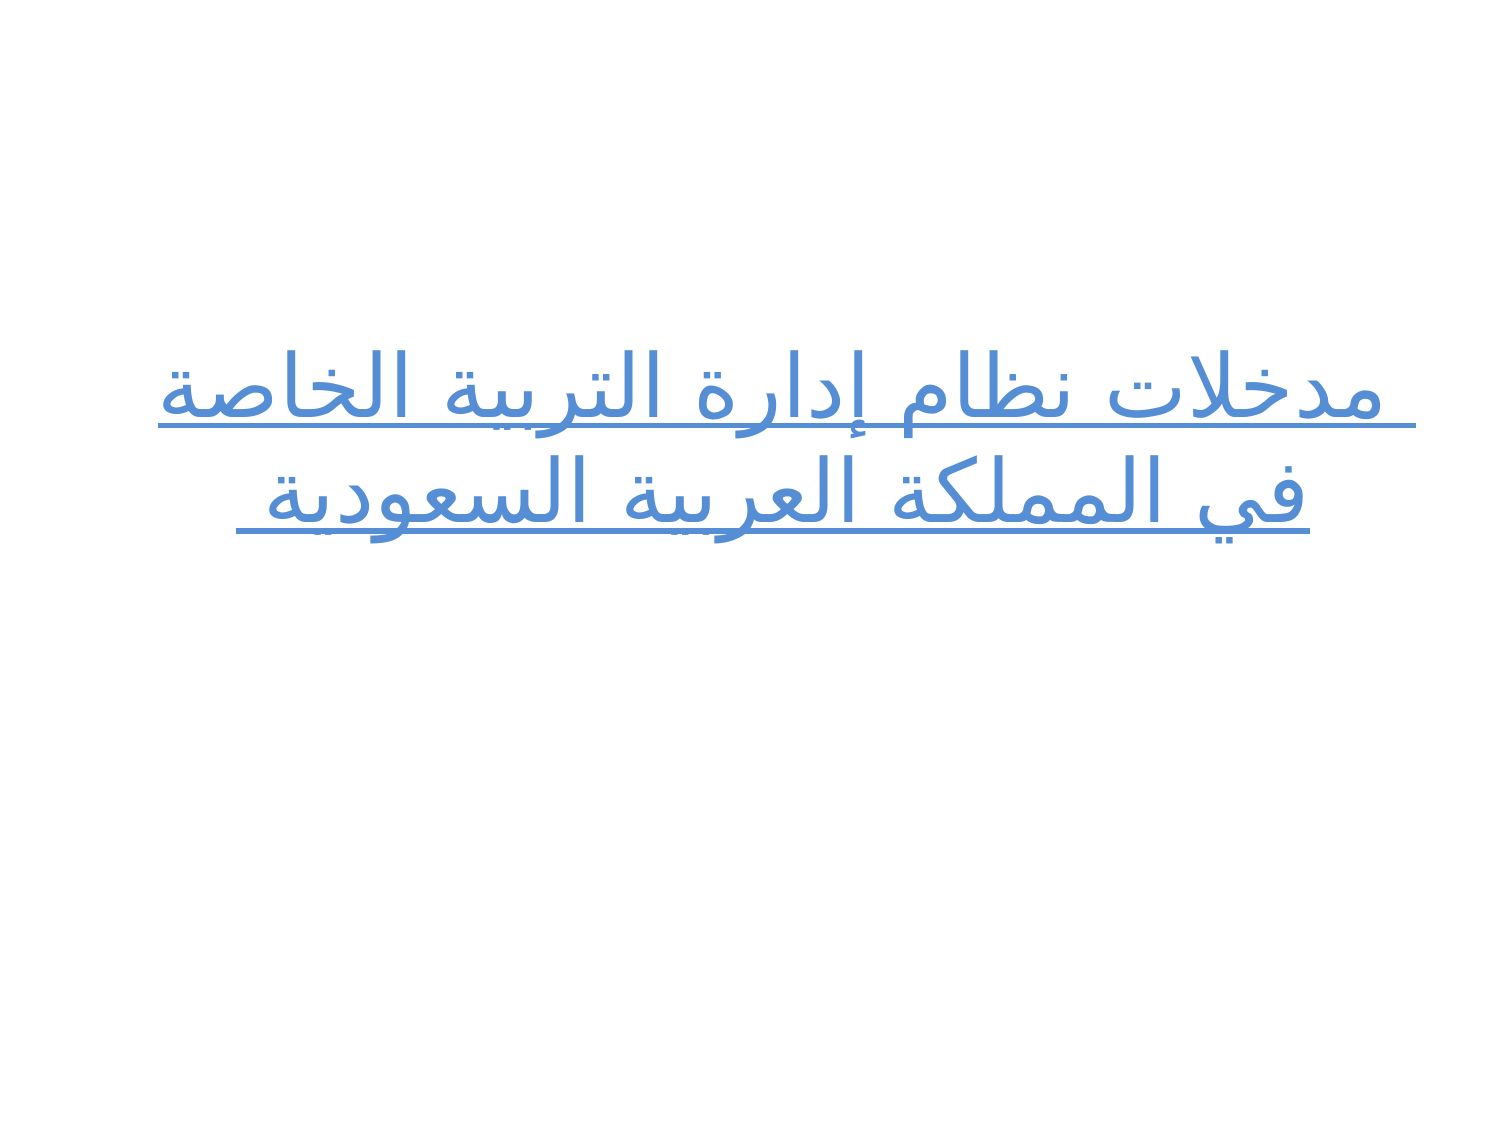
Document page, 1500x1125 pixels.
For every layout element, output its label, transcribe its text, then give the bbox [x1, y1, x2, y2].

title مدخلات نظام إدارة التربية الخاصة في المملكة العربية السعودية [135, 314, 1411, 556]
